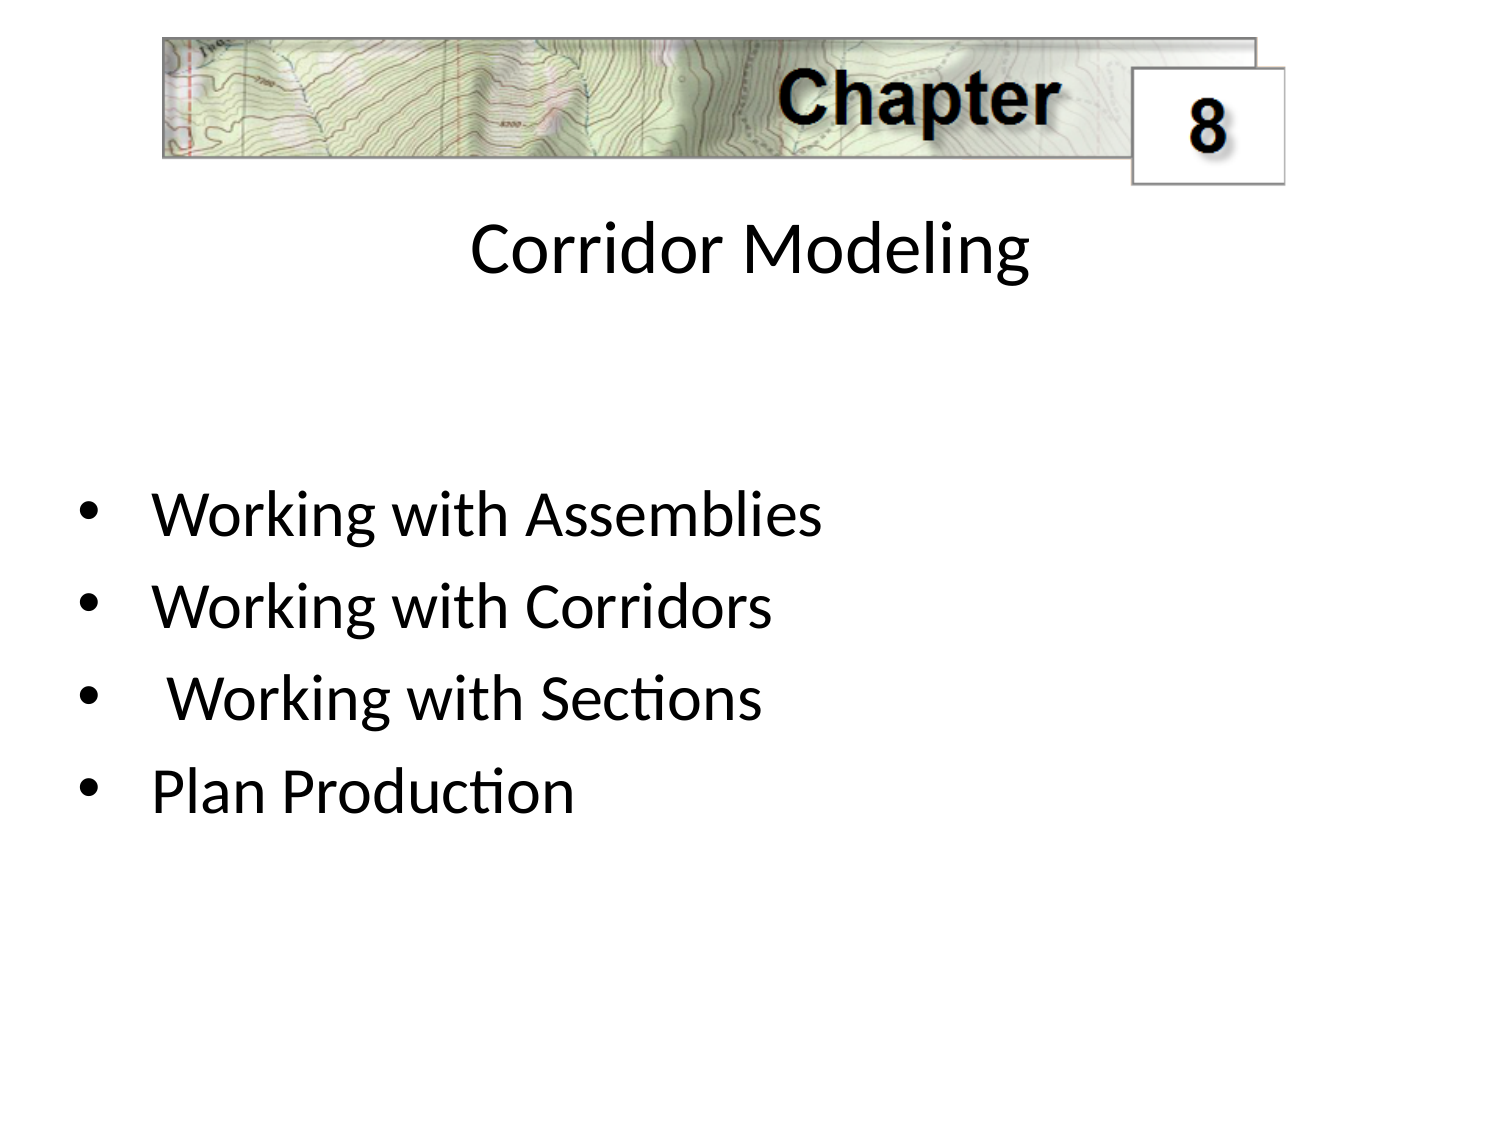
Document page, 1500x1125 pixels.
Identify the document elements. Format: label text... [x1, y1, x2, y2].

subtitle Working with Assemblies Working with Corridors Working with Sections Plan Production [62, 462, 1427, 838]
title Corridor Modeling [76, 187, 1427, 300]
picture [162, 37, 1311, 213]
